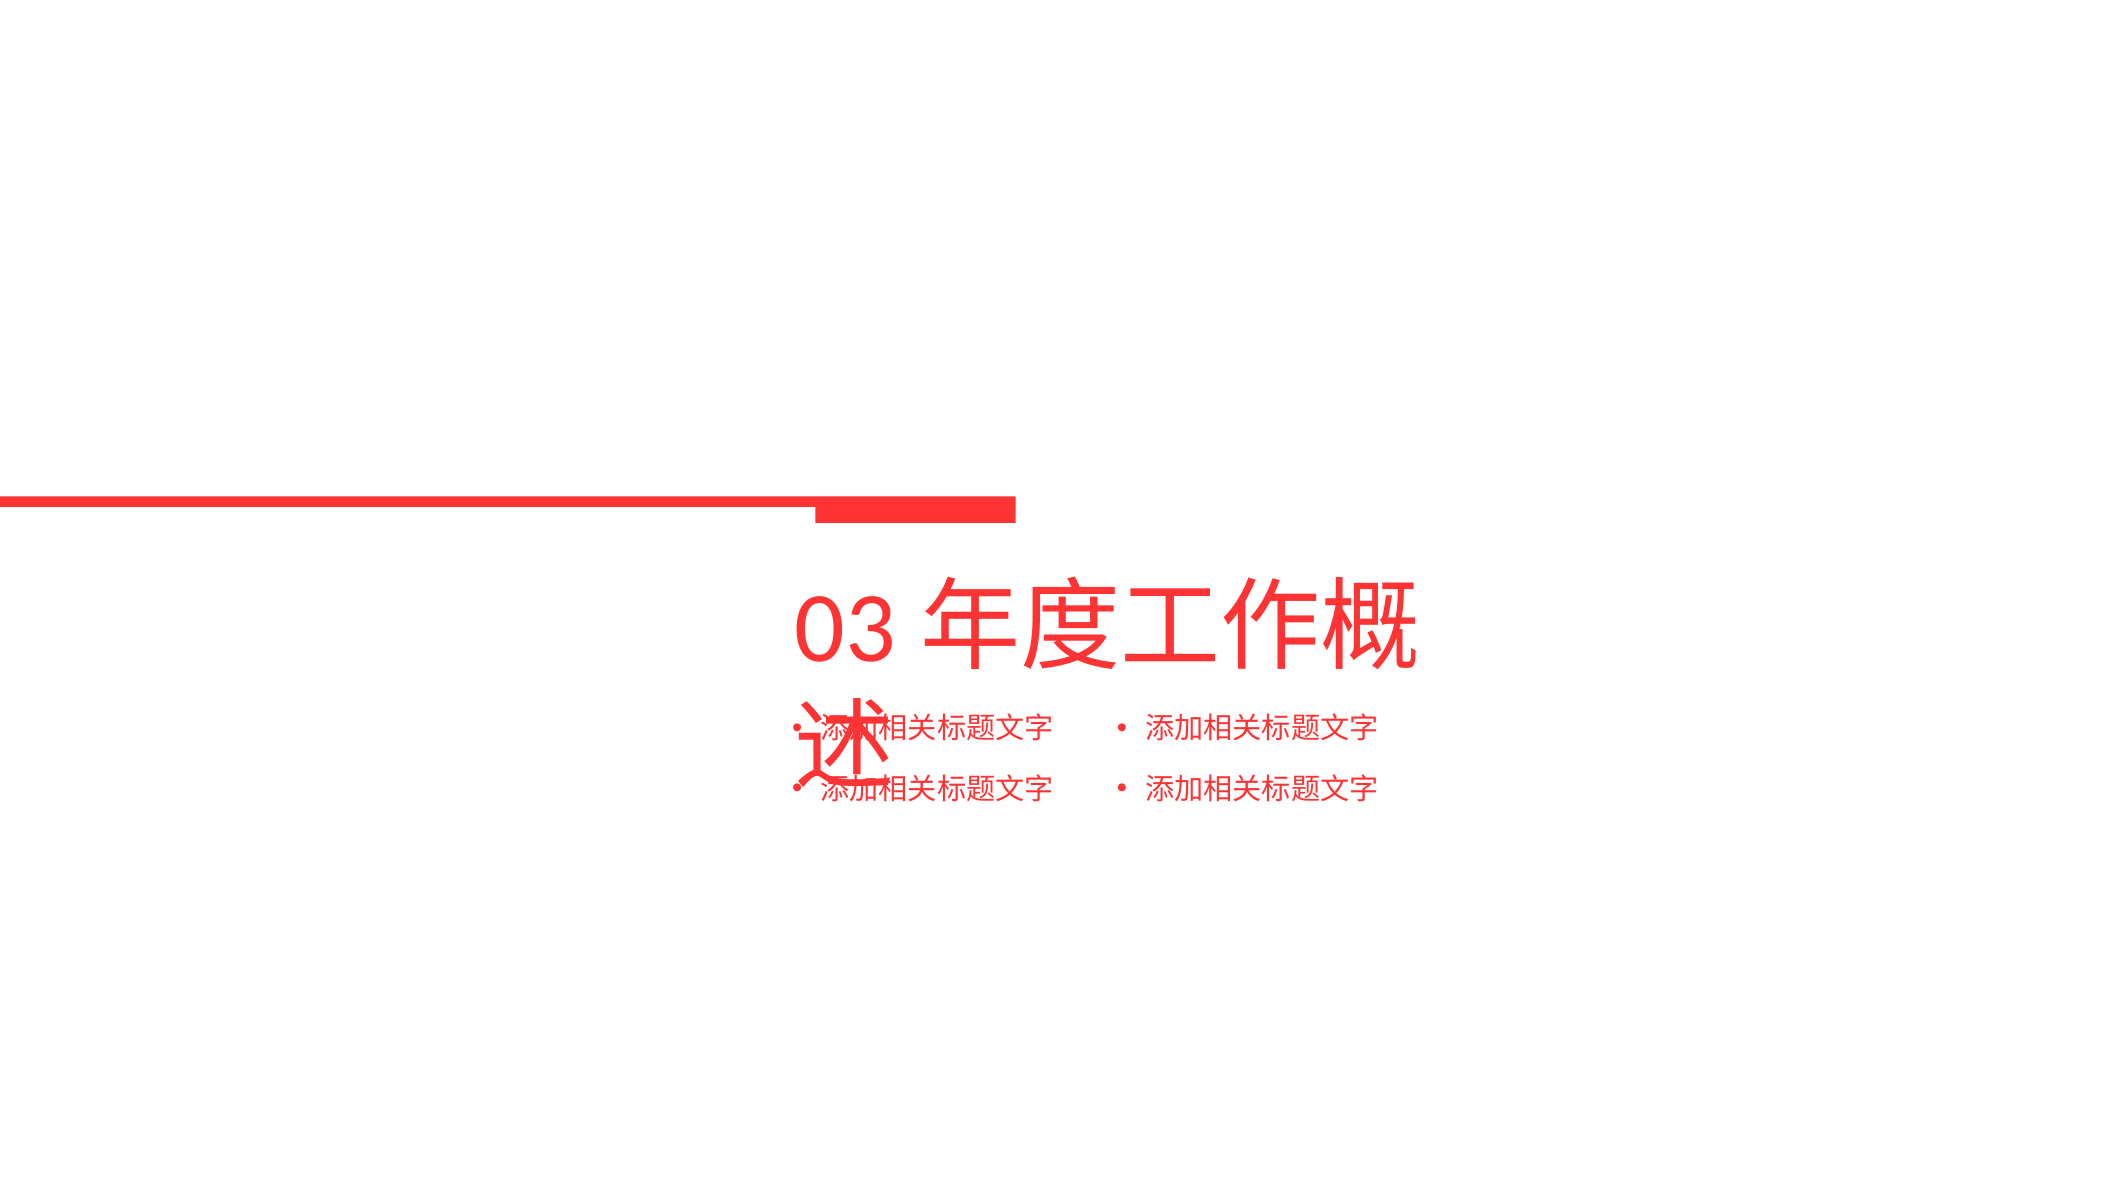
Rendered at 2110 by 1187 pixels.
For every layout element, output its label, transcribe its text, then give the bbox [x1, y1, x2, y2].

text_box 添加相关标题文字 [777, 762, 1102, 813]
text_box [0, 496, 1016, 523]
text_box 添加相关标题文字 [777, 702, 1102, 752]
text_box 添加相关标题文字 [1102, 762, 1508, 813]
text_box 03年度工作概述 [794, 561, 1516, 802]
text_box 添加相关标题文字 [1102, 702, 1508, 752]
